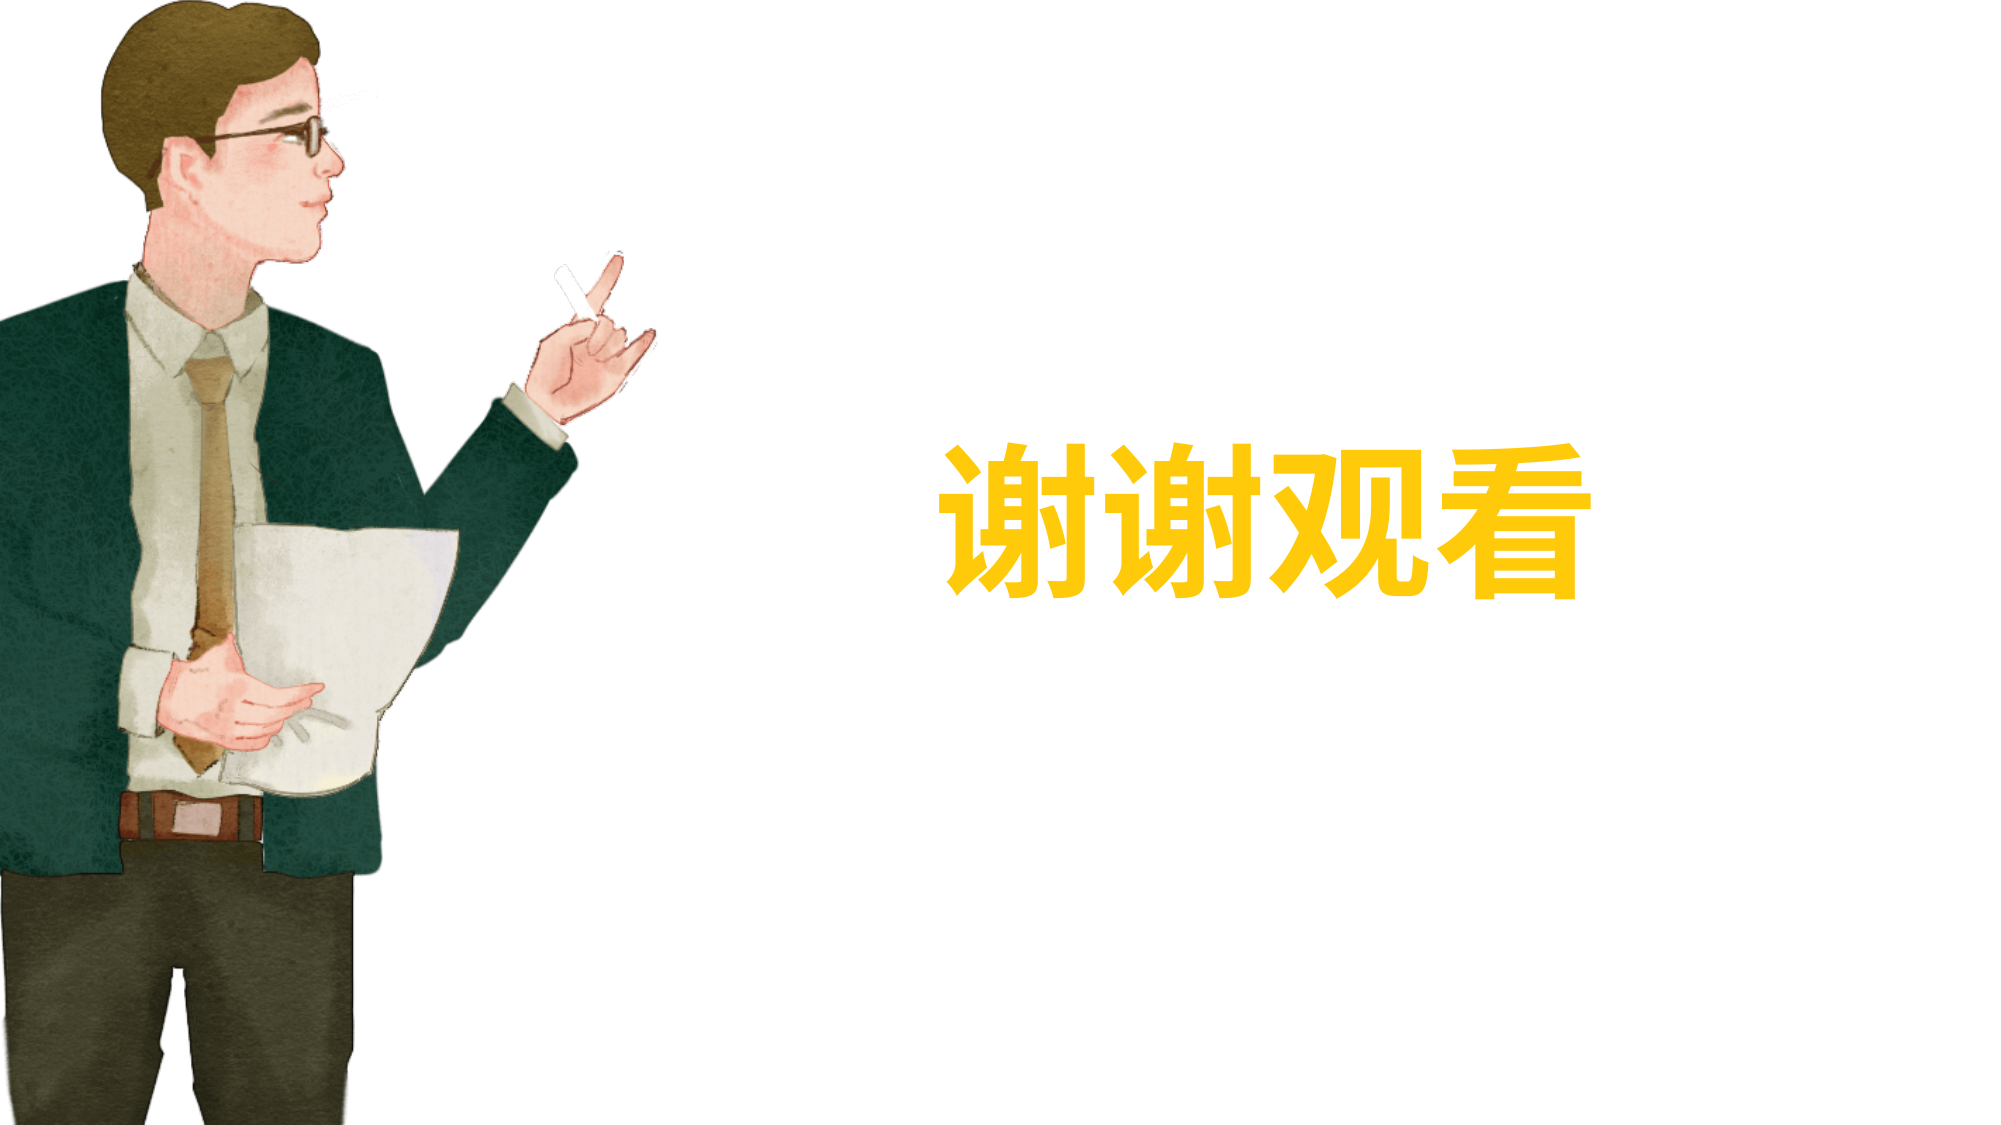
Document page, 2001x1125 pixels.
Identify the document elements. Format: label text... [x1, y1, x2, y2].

text_box 谢谢观看 [704, 417, 1829, 544]
picture [0, 0, 659, 1125]
